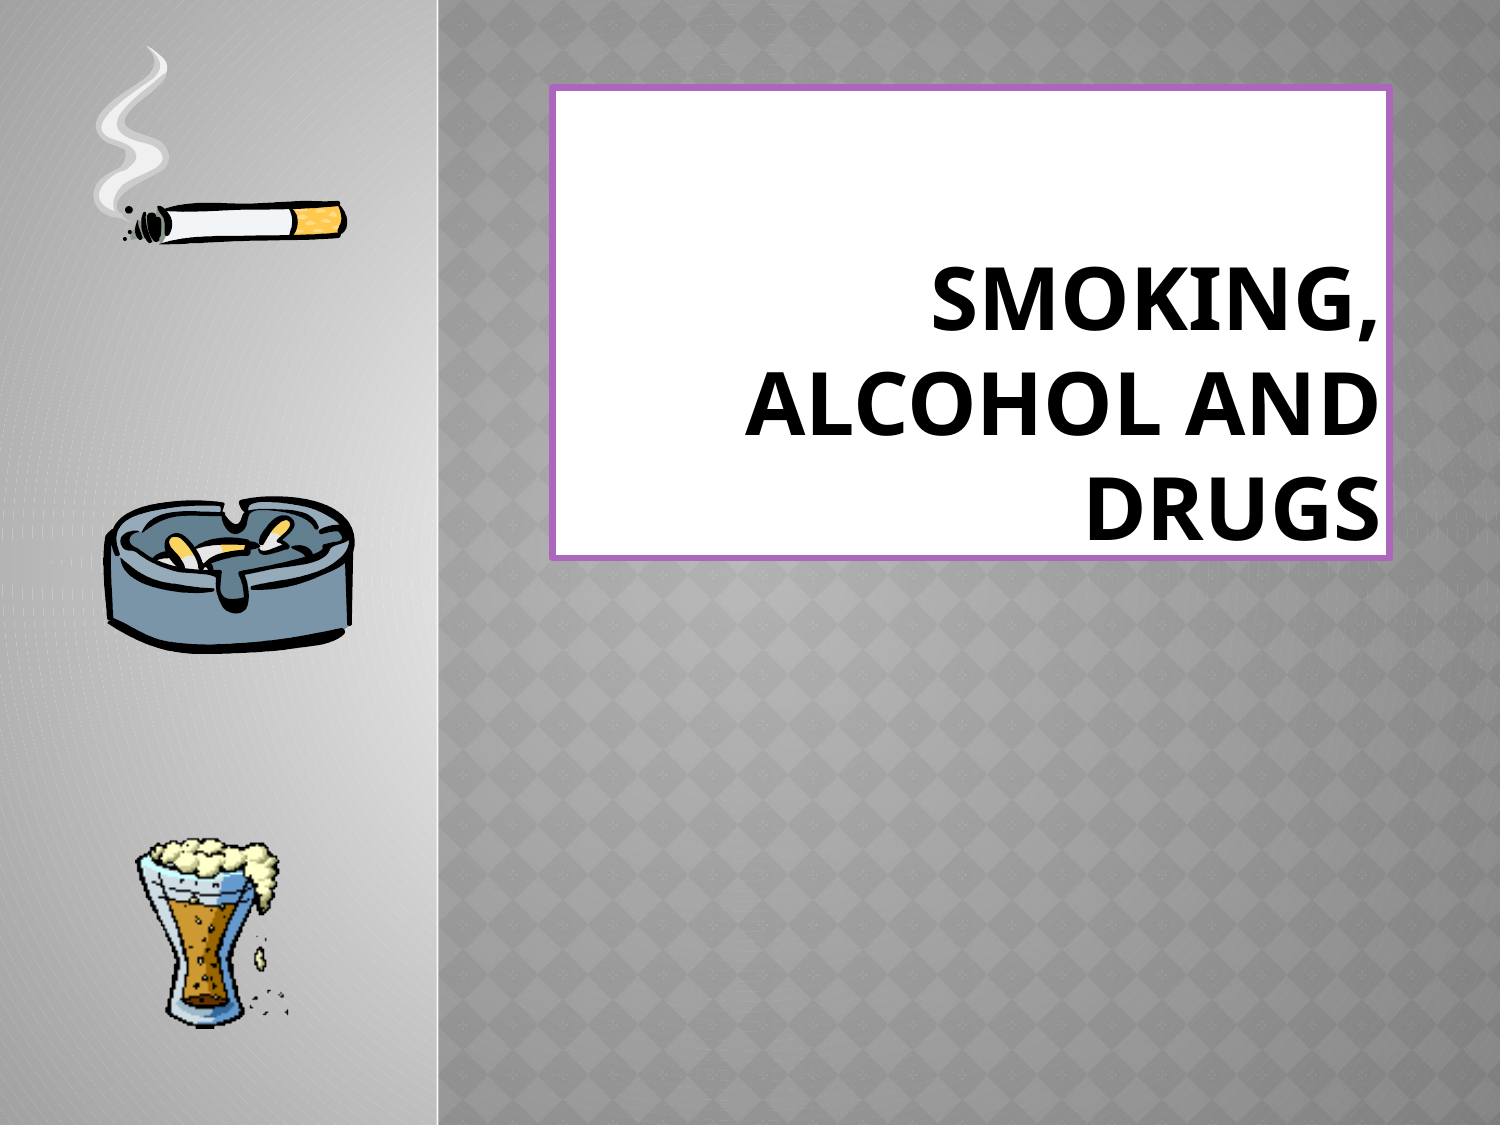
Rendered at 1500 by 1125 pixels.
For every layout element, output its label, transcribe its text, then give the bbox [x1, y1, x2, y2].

picture [88, 42, 353, 250]
picture [135, 833, 314, 1029]
title Smoking, alcohol and drugs [549, 84, 1393, 561]
picture [99, 491, 360, 660]
